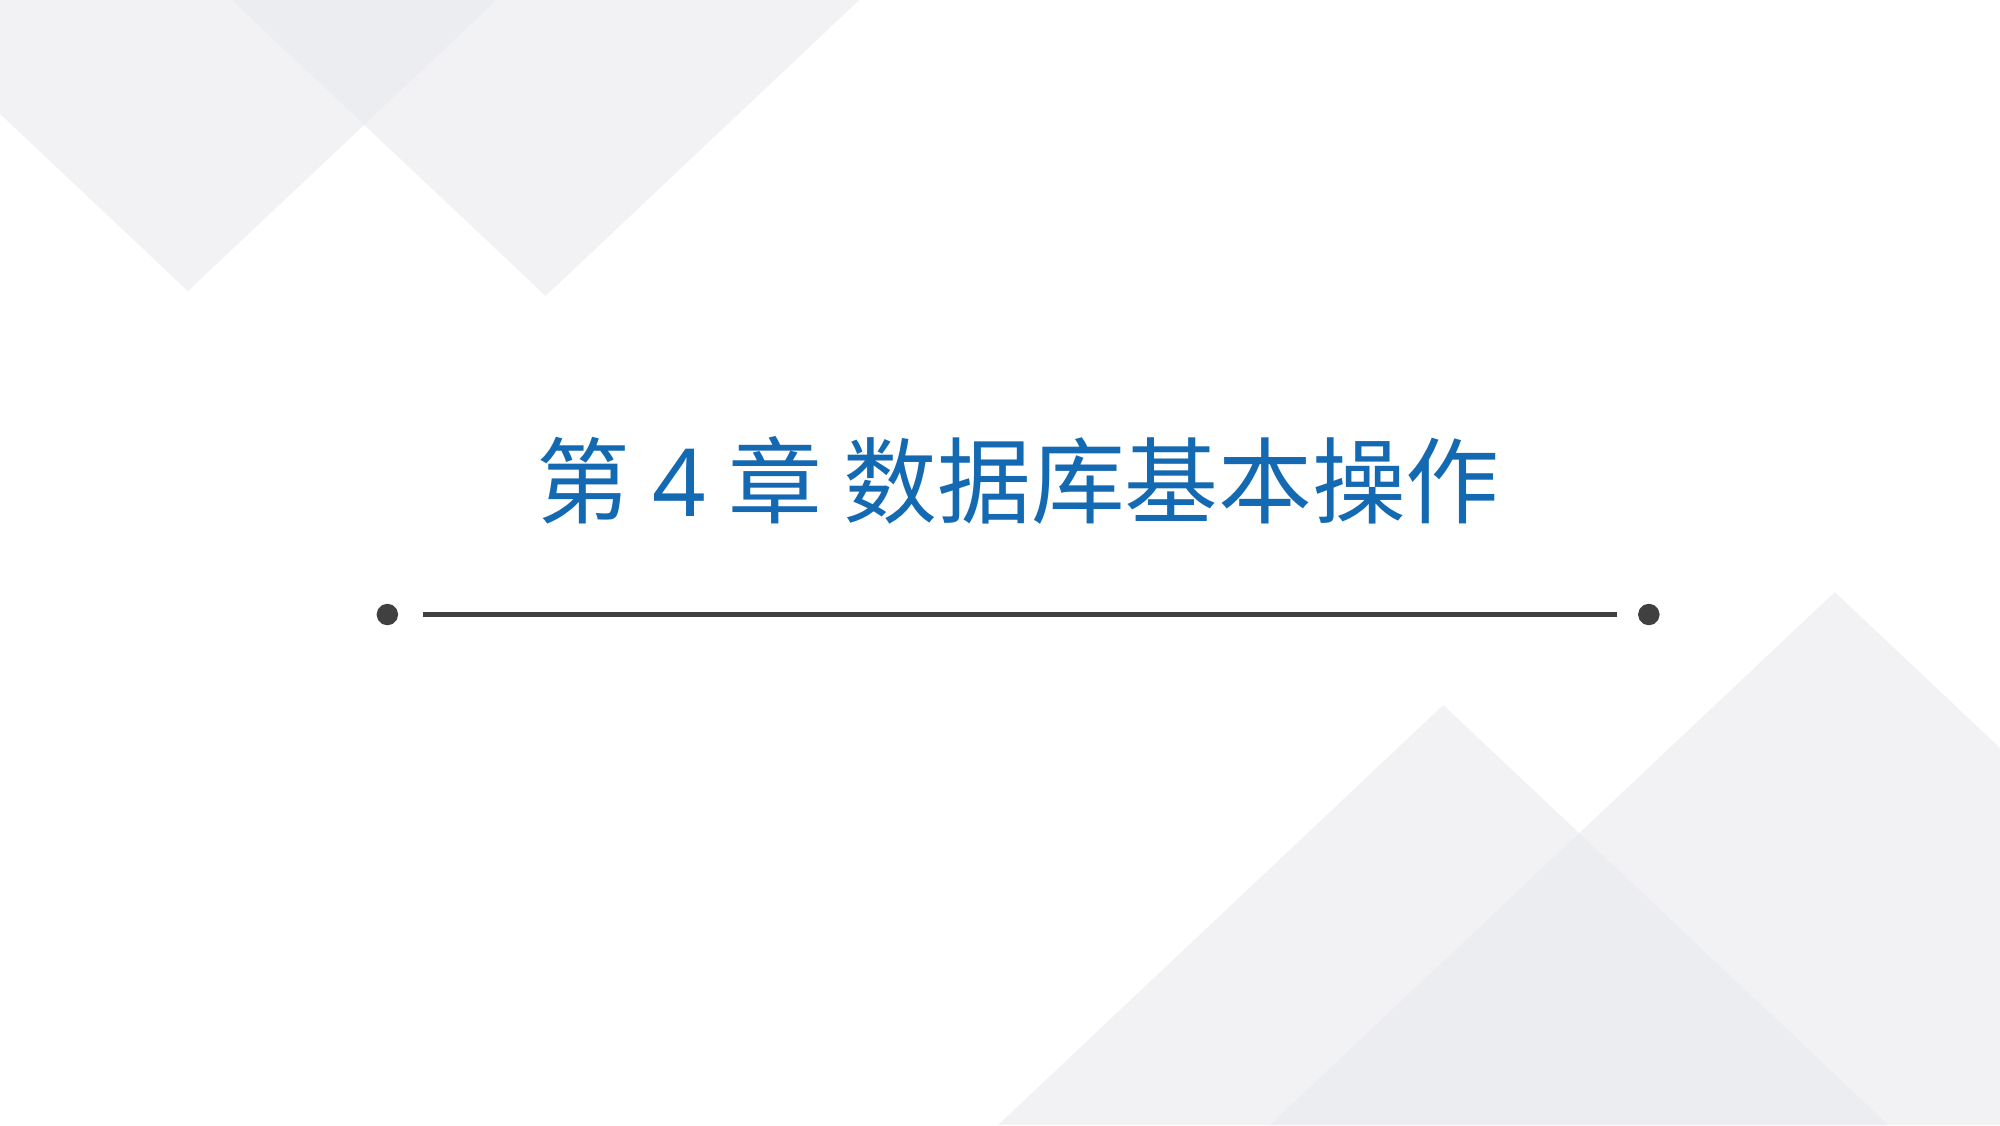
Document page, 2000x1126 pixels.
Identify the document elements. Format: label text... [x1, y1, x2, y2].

text_box 第4章 数据库基本操作 [410, 415, 1626, 543]
